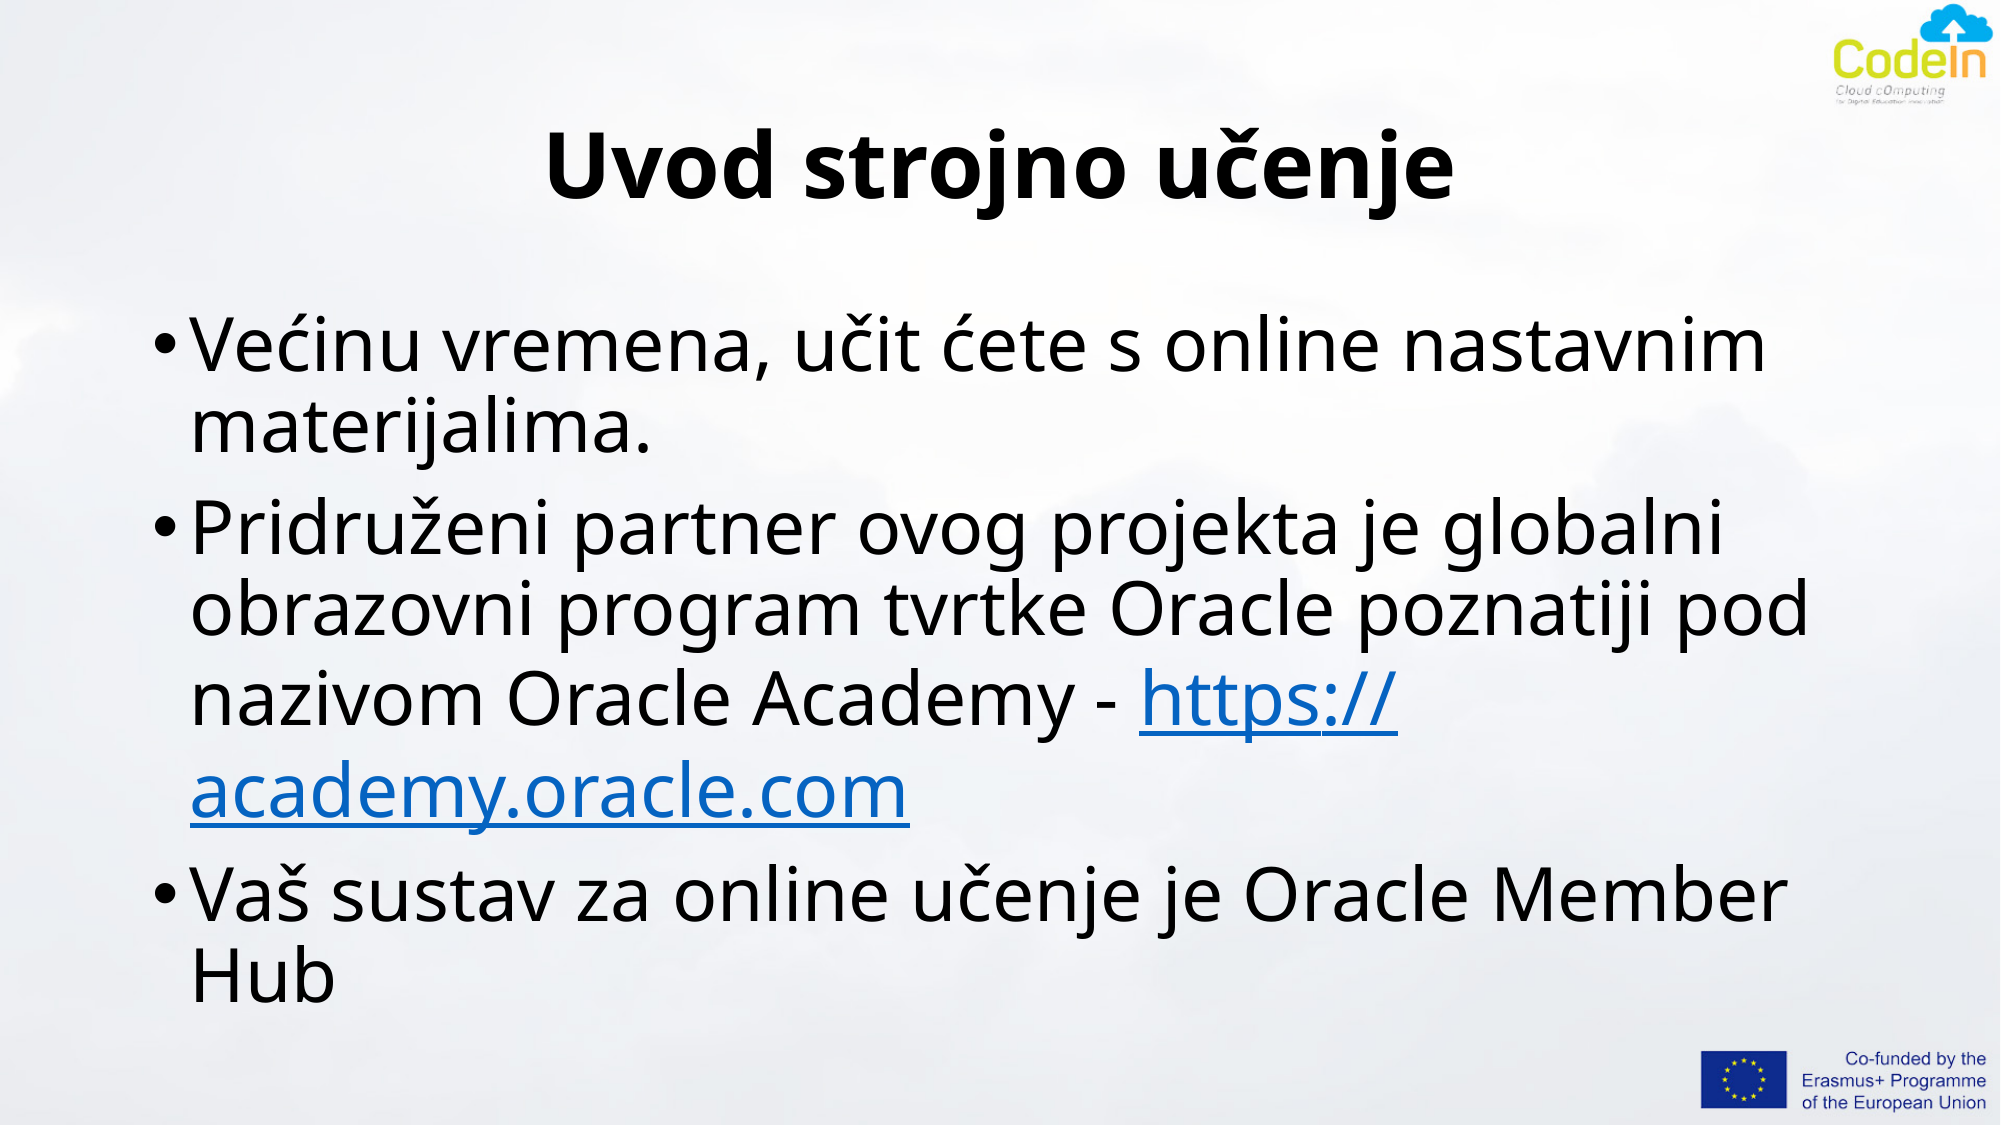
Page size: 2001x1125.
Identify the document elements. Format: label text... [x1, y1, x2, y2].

title Uvod strojno učenje [137, 59, 1863, 278]
picture [0, 0, 2001, 1125]
list Većinu vremena, učit ćete s online nastavnim materijalima. Pridruženi partner ovog projekta je globalni obrazovni program tvrtke Oracle poznatiji pod nazivom Oracle Academy - https://academy.oracle.com Vaš sustav za online učenje je Oracle Member Hub [137, 299, 1863, 1095]
